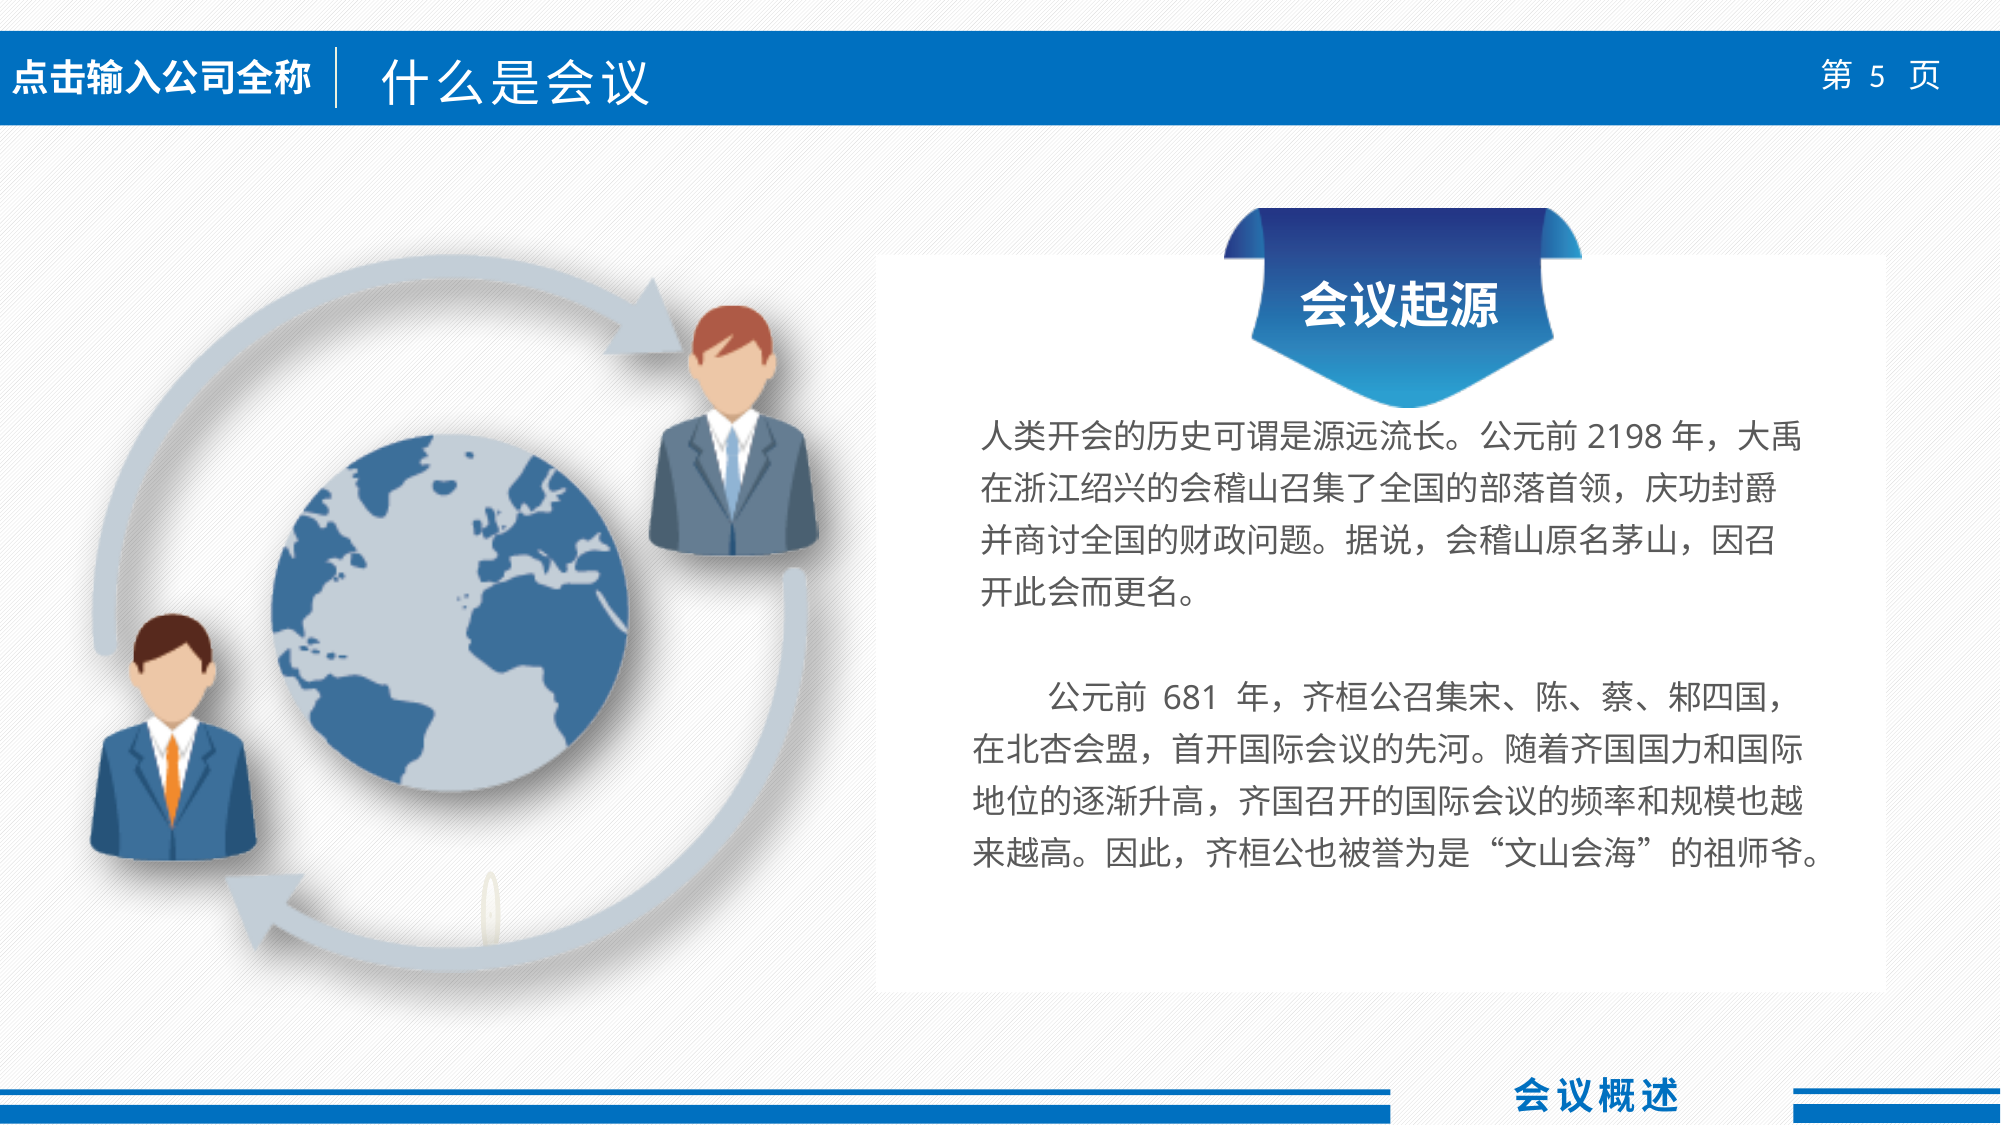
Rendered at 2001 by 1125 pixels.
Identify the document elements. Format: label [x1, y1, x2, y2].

text_box [875, 207, 1887, 993]
picture [89, 254, 819, 973]
